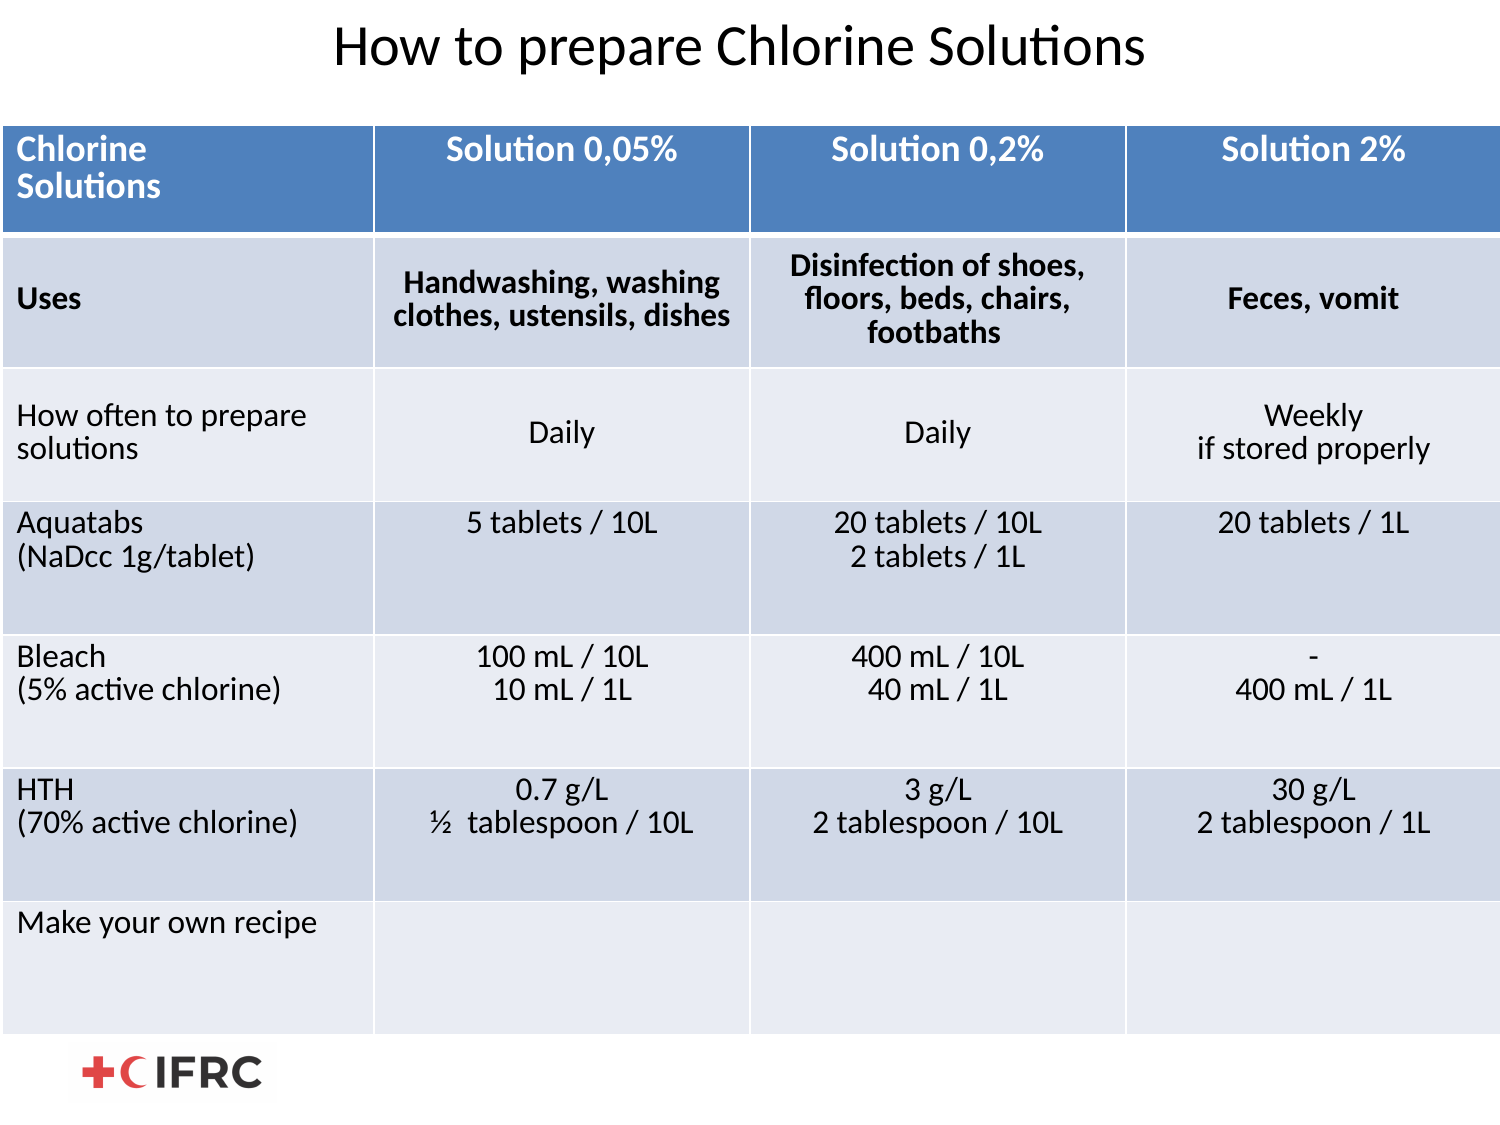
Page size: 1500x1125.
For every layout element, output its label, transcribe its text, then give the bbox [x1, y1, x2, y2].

table_cell 100 mL / 10L 10 mL / 1L [375, 636, 749, 767]
table_header Solution 0,05% [375, 126, 749, 232]
table_header Chlorine Solutions [3, 126, 373, 232]
table_cell Disinfection of shoes, floors, beds, chairs, footbaths [751, 238, 1125, 367]
table_cell Make your own recipe [3, 902, 373, 1034]
table_cell - 400 mL / 1L [1127, 636, 1500, 767]
table_cell 20 tablets / 1L [1127, 502, 1500, 634]
table_cell 5 tablets / 10L [375, 502, 749, 634]
table_cell How often to prepare solutions [3, 369, 373, 501]
table_cell [1127, 902, 1500, 1034]
table_cell Handwashing, washing clothes, ustensils, dishes [375, 238, 749, 367]
table_cell Daily [751, 369, 1125, 501]
table_cell [375, 902, 749, 1034]
table_cell Bleach (5% active chlorine) [3, 636, 373, 767]
table_cell HTH (70% active chlorine) [3, 769, 373, 901]
table_cell Uses [3, 238, 373, 367]
table_cell 0.7 g/L ½ tablespoon / 10L [375, 769, 749, 901]
table_header Solution 0,2% [751, 126, 1125, 232]
table_cell 20 tablets / 10L 2 tablets / 1L [751, 502, 1125, 634]
table_header Solution 2% [1127, 126, 1500, 232]
table_cell 3 g/L 2 tablespoon / 10L [751, 769, 1125, 901]
title How to prepare Chlorine Solutions [64, 0, 1415, 125]
table_cell Daily [375, 369, 749, 501]
picture [68, 1042, 277, 1103]
table_cell [751, 902, 1125, 1034]
table_cell Aquatabs (NaDcc 1g/tablet) [3, 502, 373, 634]
table_cell Feces, vomit [1127, 238, 1500, 367]
table_cell Weekly if stored properly [1127, 369, 1500, 501]
table_cell 400 mL / 10L 40 mL / 1L [751, 636, 1125, 767]
table_cell 30 g/L 2 tablespoon / 1L [1127, 769, 1500, 901]
